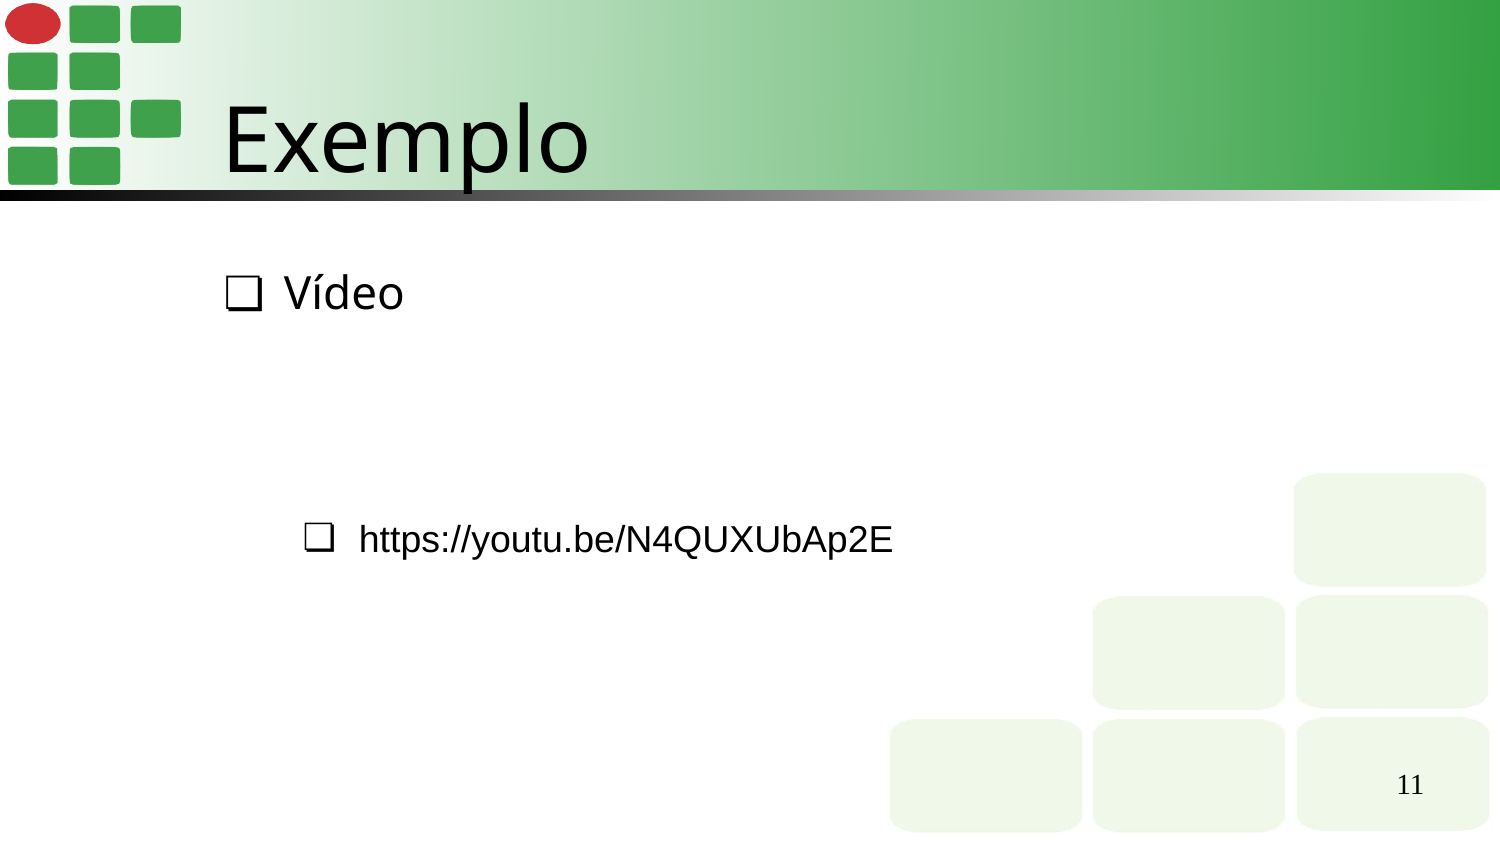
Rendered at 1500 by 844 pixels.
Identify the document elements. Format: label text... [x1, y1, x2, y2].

text_box Exemplo [206, 26, 1468, 207]
picture [803, 441, 1495, 835]
slide_number ‹#› [1368, 768, 1425, 827]
text_box Vídeo https://youtu.be/N4QUXUbAp2E [193, 248, 1469, 707]
picture [5, 3, 181, 185]
